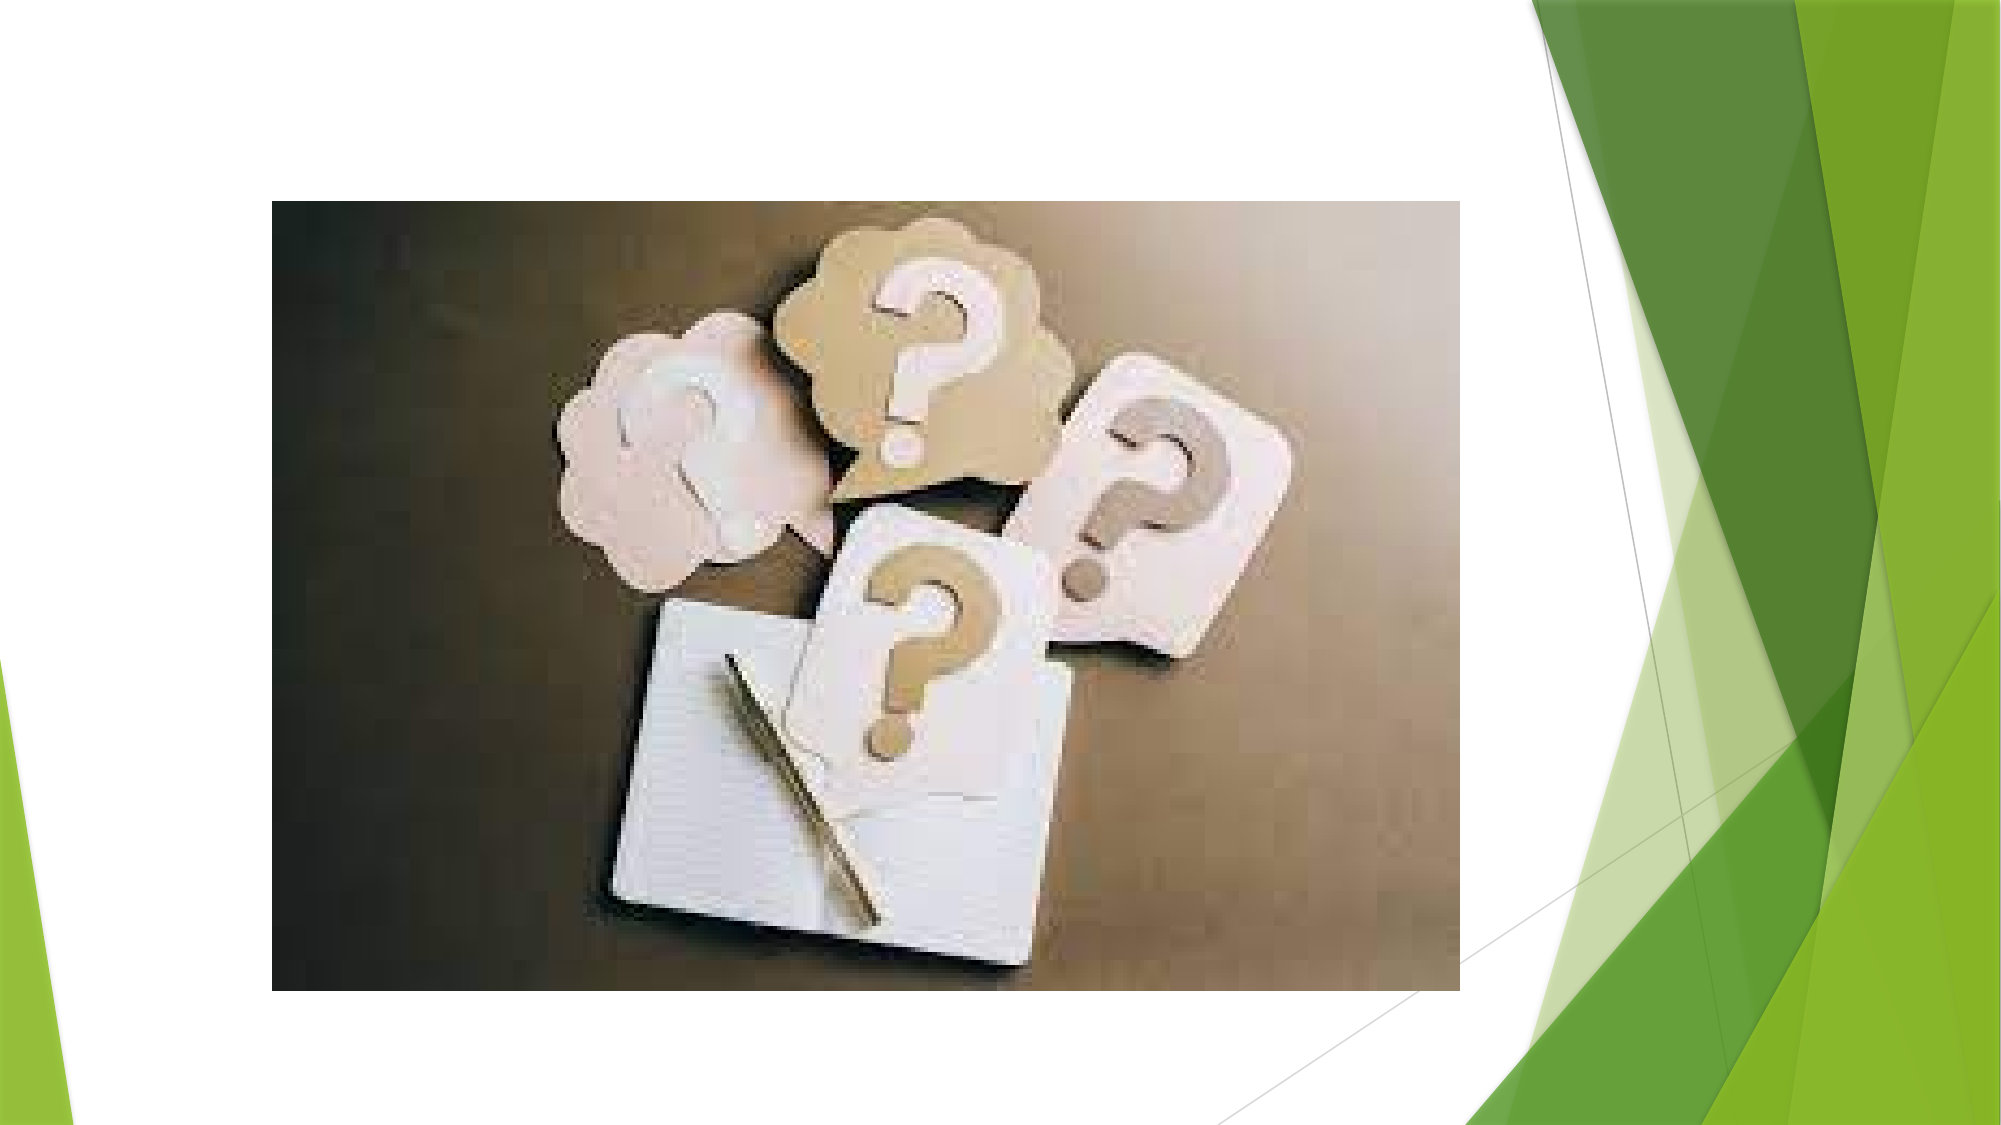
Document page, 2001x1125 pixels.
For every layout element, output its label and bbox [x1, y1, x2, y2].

picture [271, 200, 1460, 992]
